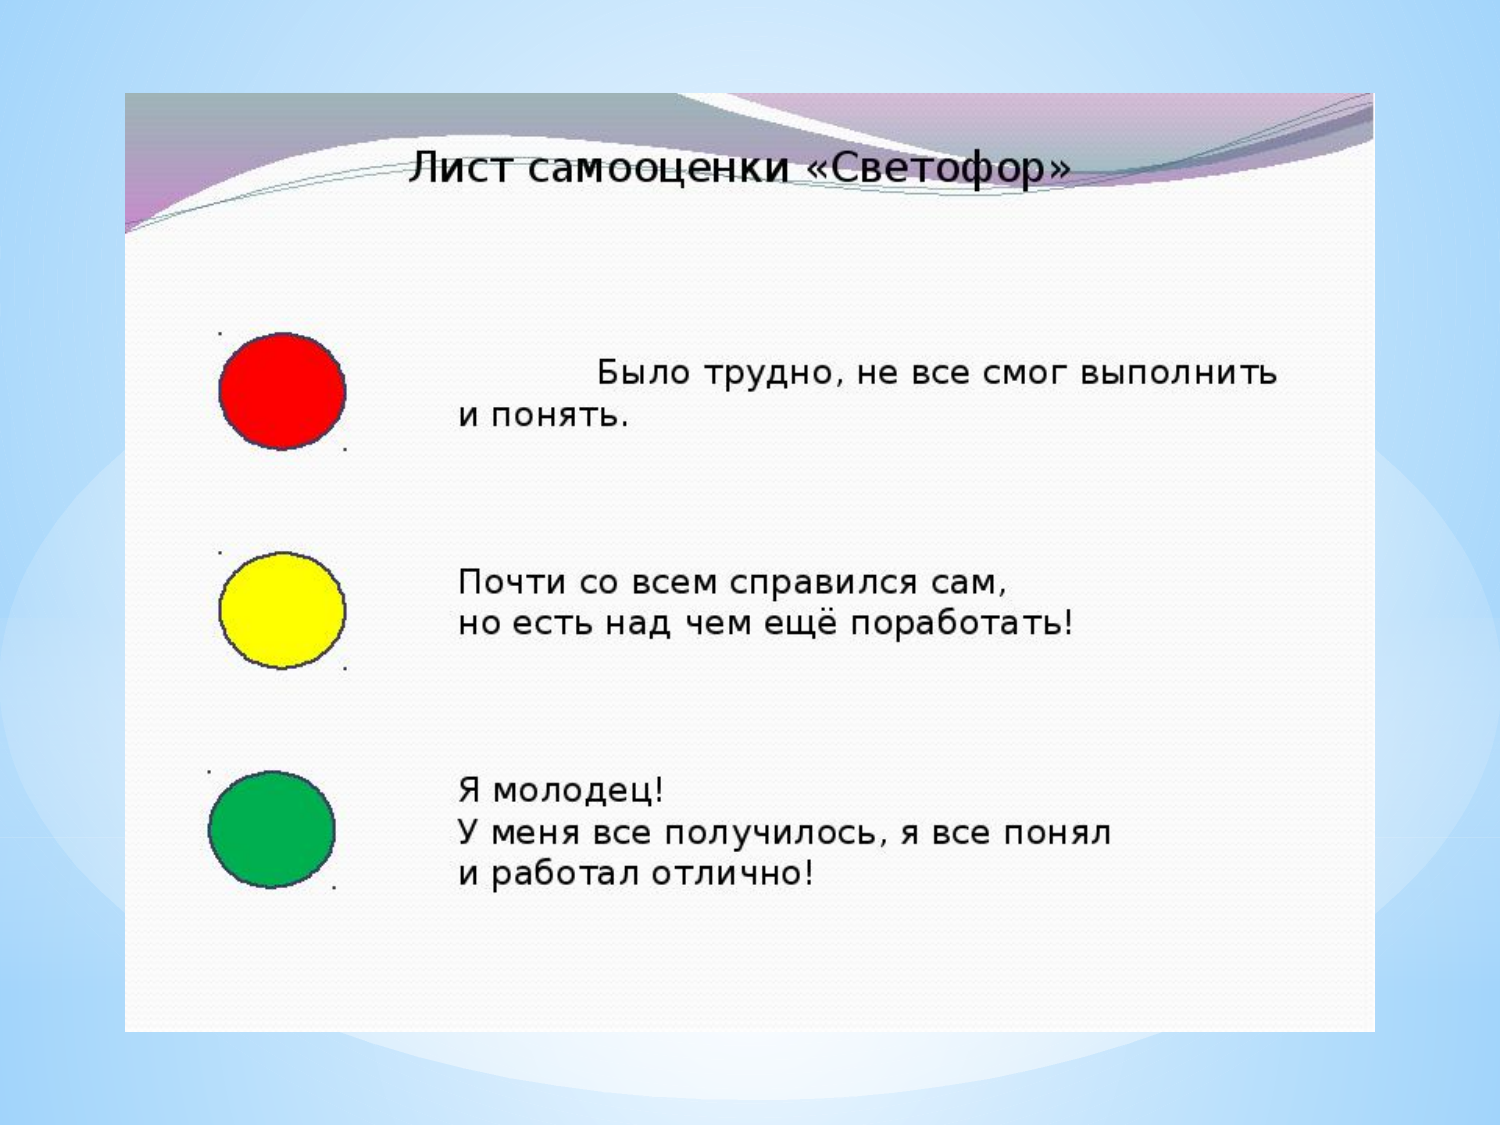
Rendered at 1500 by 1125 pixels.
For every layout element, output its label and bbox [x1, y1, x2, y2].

picture [124, 93, 1376, 1032]
